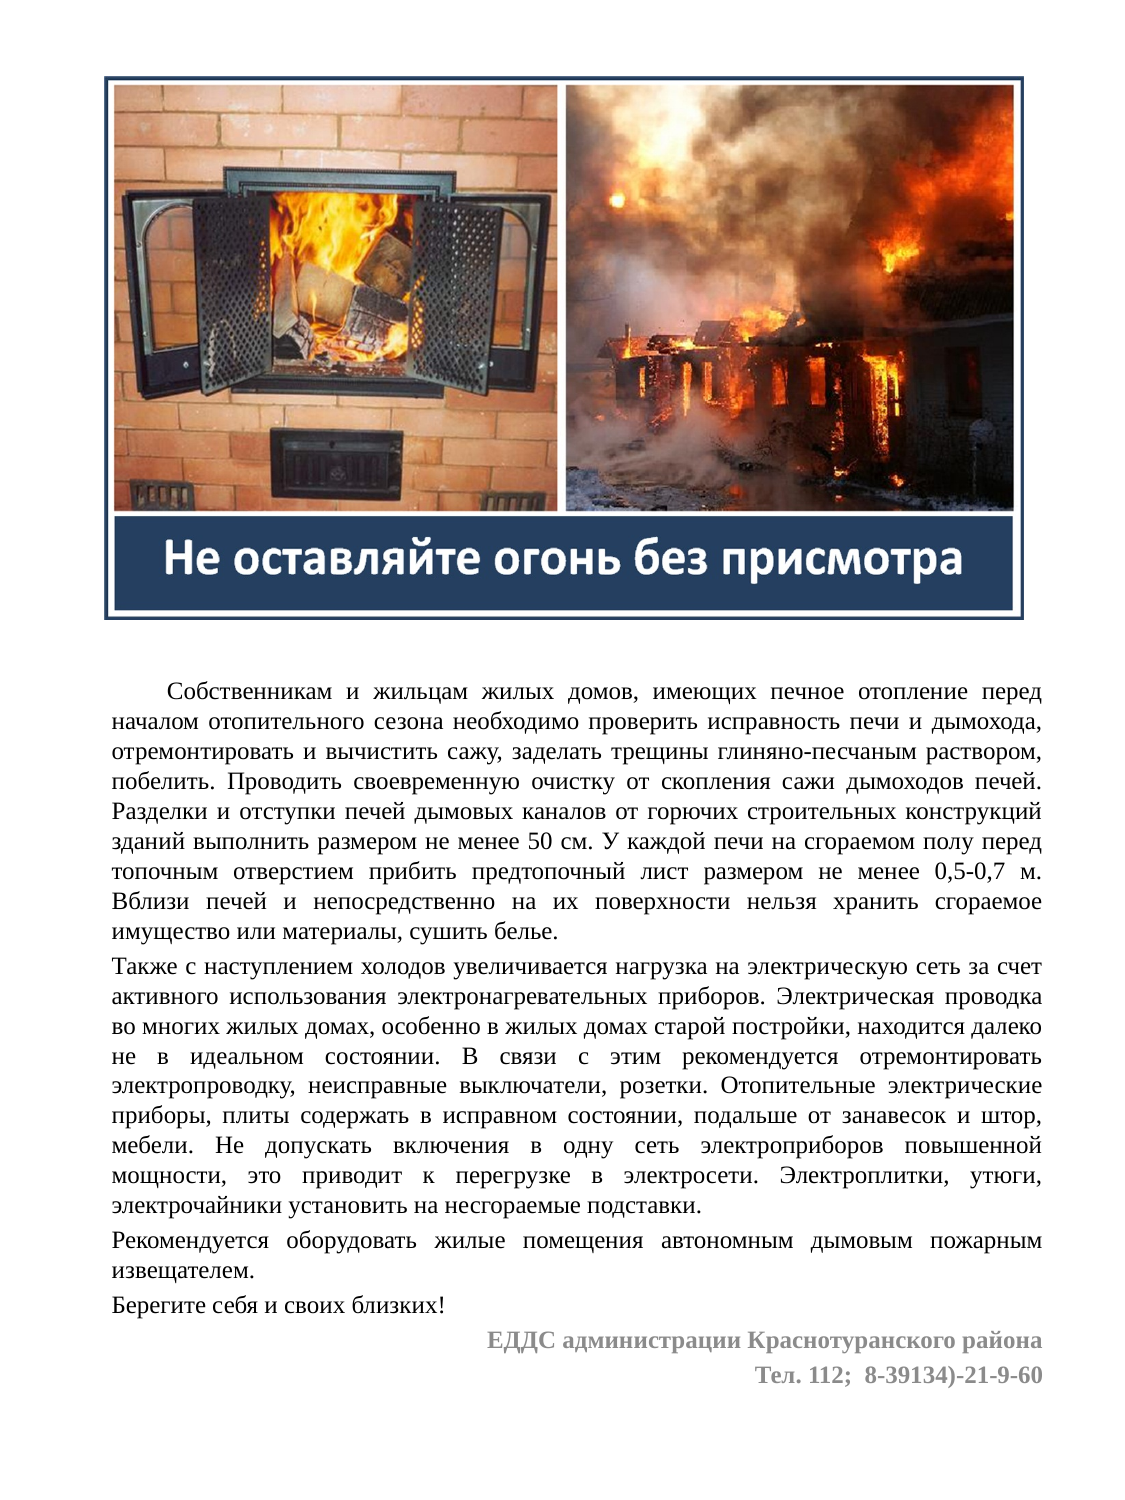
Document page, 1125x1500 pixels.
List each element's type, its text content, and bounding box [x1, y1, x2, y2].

picture [103, 76, 1024, 621]
subtitle Собственникам и жильцам жилых домов, имеющих печное отопление перед началом отопительного сезона необходимо проверить исправность печи и дымохода, отремонтировать и вычистить сажу, заделать трещины глиняно-песчаным раствором, побелить. Проводить своевременную очистку от скопления сажи дымоходов печей. Разделки и отступки печей дымовых каналов от горючих строительных конструкций зданий выполнить размером не менее 50 см. У каждой печи на сгораемом полу перед топочным отверстием прибить предтопочный лист размером не менее 0,5-0,7 м. Вблизи печей и непосредственно на их поверхности нельзя хранить сгораемое имущество или материалы, сушить белье. Также с наступлением холодов увеличивается нагрузка на электрическую сеть за счет активного использования электронагревательных приборов. Электрическая проводка во многих жилых домах, особенно в жилых домах старой постройки, находится далеко не в идеальном состоянии. В связи с этим рекомендуется отремонтировать электропроводку, неисправные выключатели, розетки. Отопительные электрические приборы, плиты содержать в исправном состоянии, подальше от занавесок и штор, мебели. Не допускать включения в одну сеть электроприборов повышенной мощности, это приводит к перегрузке в электросети. Электроплитки, утюги, электрочайники установить на несгораемые подставки. Рекомендуется оборудовать жилые помещения автономным дымовым пожарным извещателем. Берегите себя и своих близких! ЕДДС администрации Краснотуранского района Тел. 112; 8-39134)-21-9-60 [96, 667, 1059, 1424]
